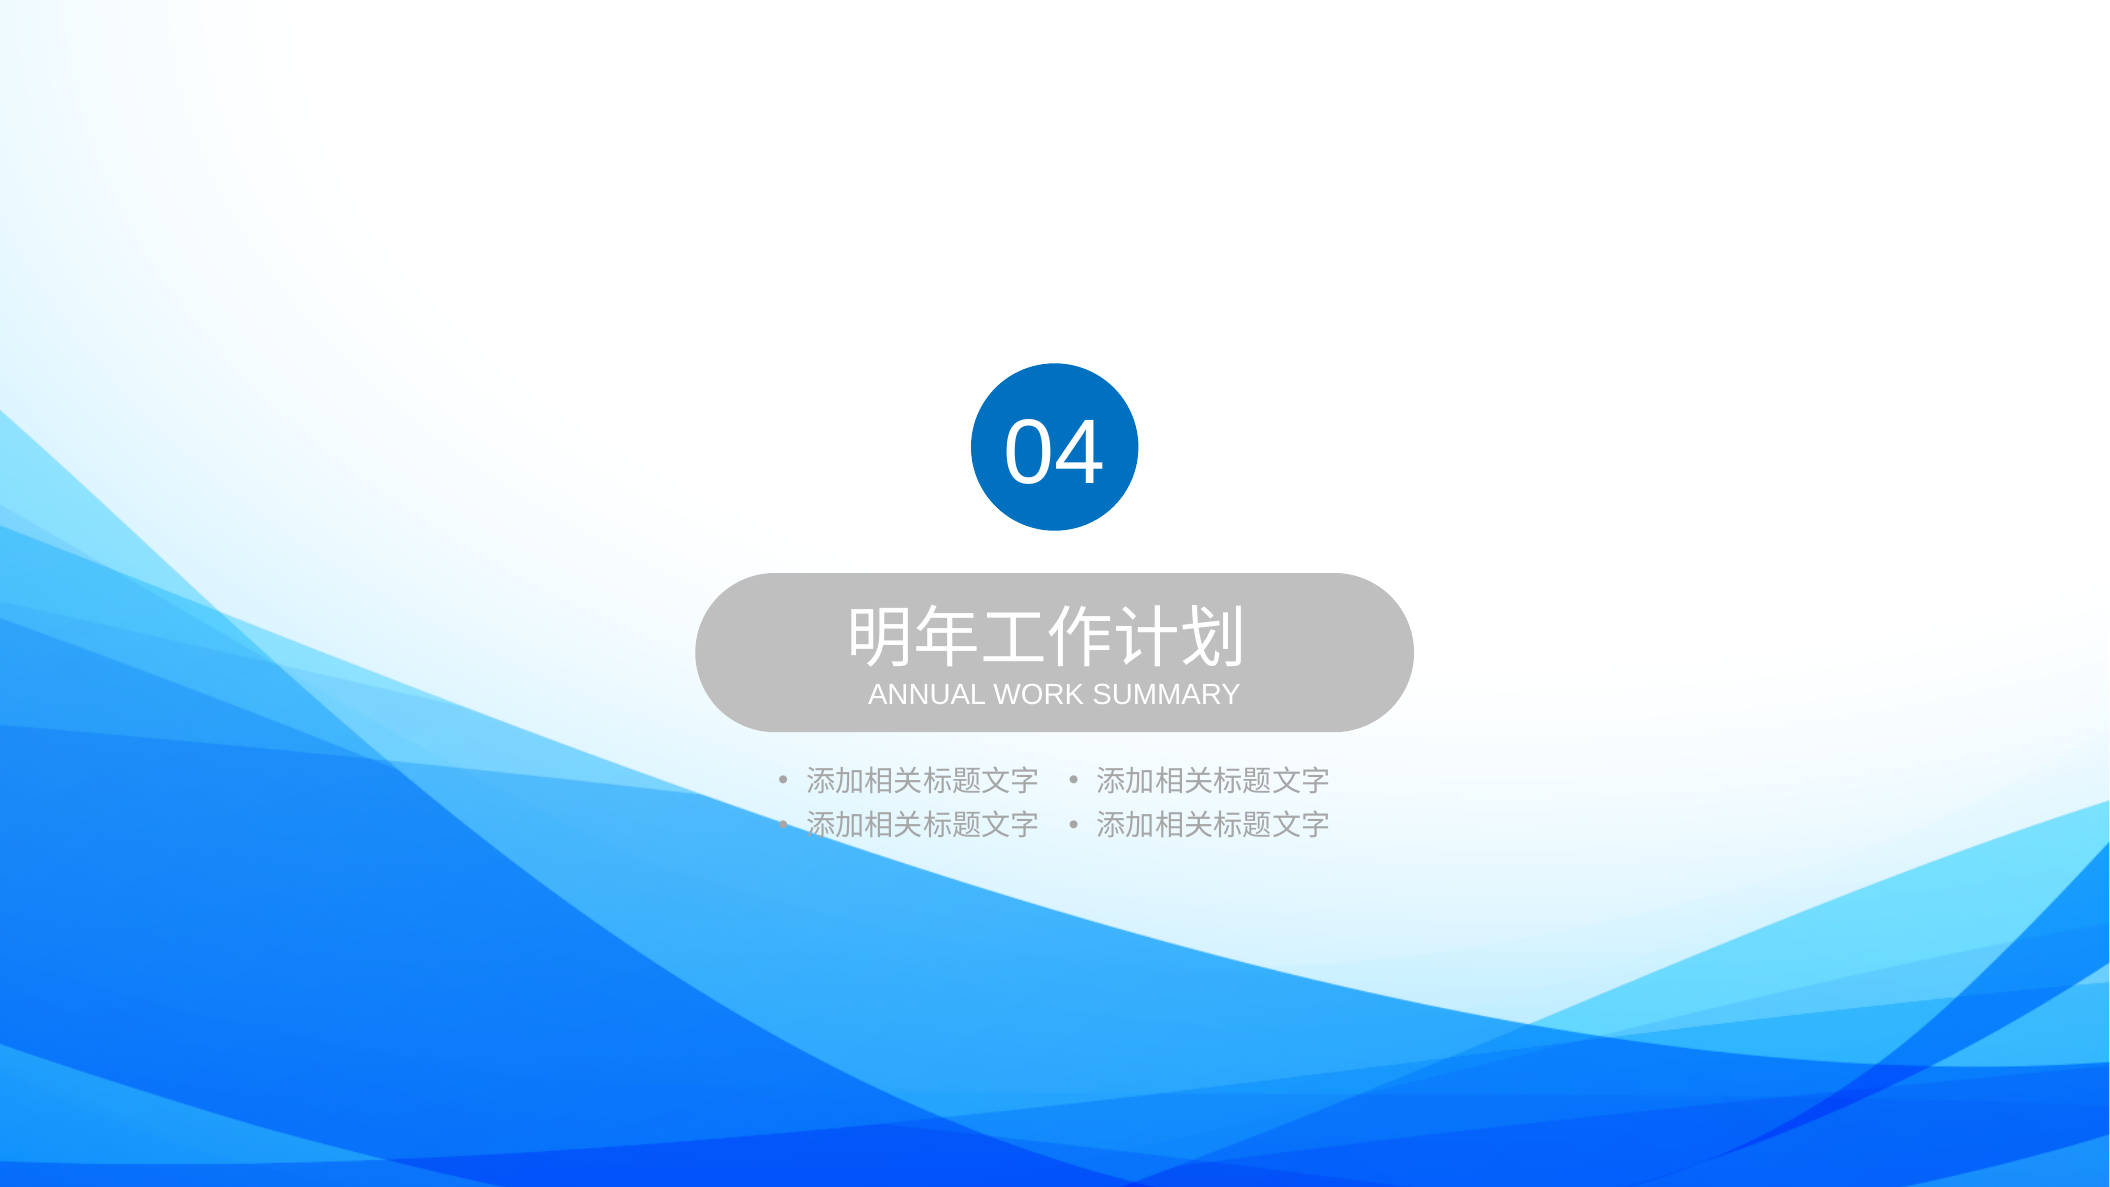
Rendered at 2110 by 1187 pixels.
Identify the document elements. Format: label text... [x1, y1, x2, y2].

text_box [694, 571, 1416, 734]
text_box 04 [969, 362, 1140, 532]
text_box 添加相关标题文字 [1068, 806, 1331, 842]
text_box 添加相关标题文字 [777, 806, 1041, 842]
text_box 添加相关标题文字 [1068, 762, 1331, 798]
text_box [0, 0, 2110, 1187]
text_box 添加相关标题文字 [777, 762, 1041, 798]
